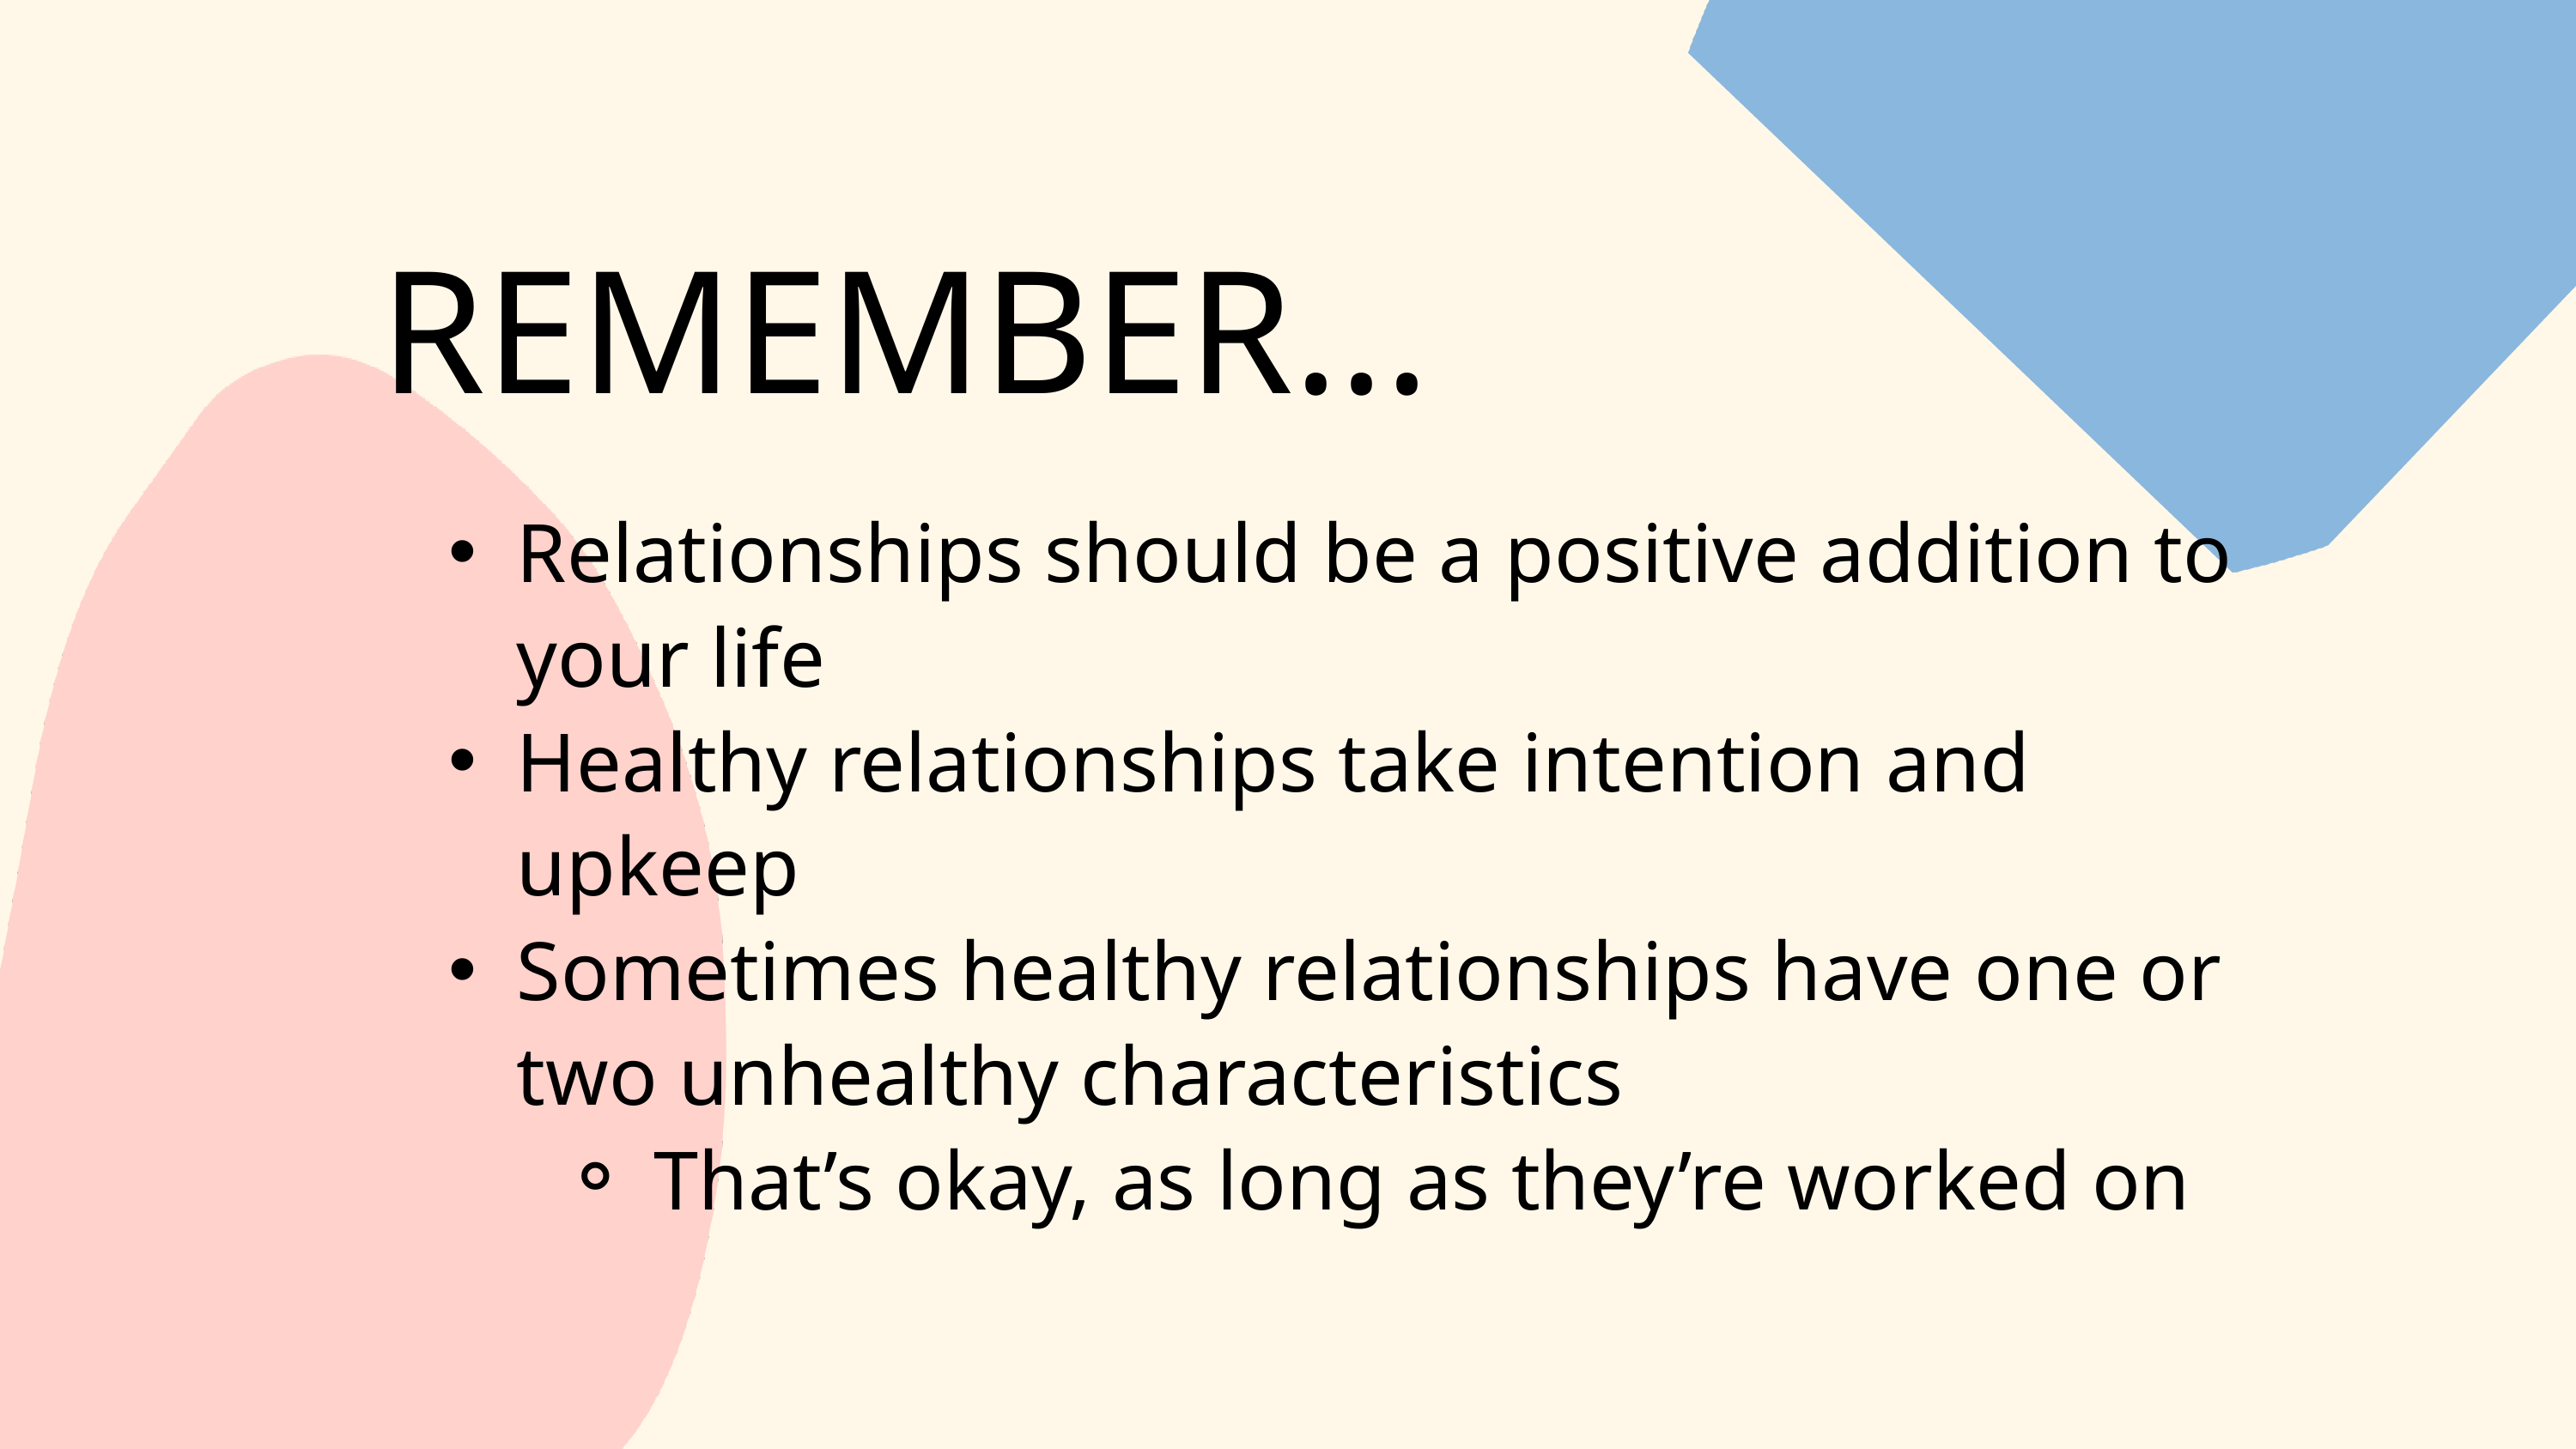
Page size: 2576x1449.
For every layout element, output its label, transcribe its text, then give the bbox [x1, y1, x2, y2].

text_box REMEMBER... [380, 223, 1523, 428]
text_box Relationships should be a positive addition to your life Healthy relationships take intention and upkeep Sometimes healthy relationships have one or two unhealthy characteristics That’s okay, as long as they’re worked on [380, 494, 2332, 1227]
text_box [0, 349, 727, 1449]
text_box [1632, 0, 2576, 542]
